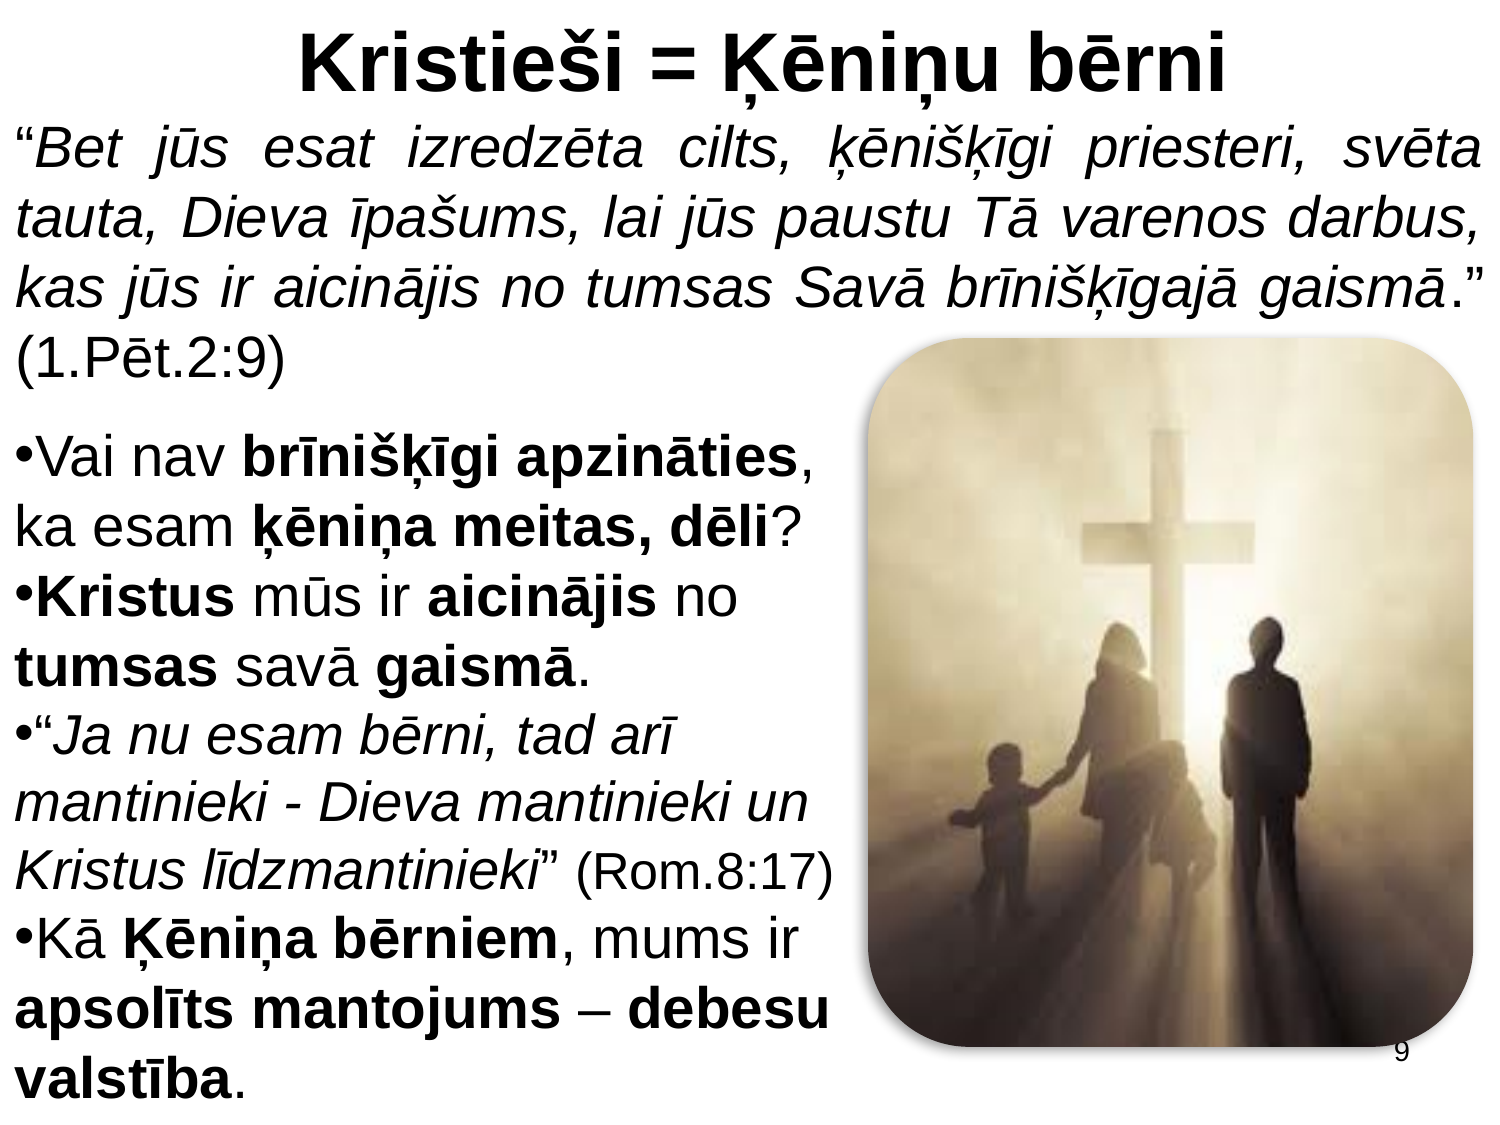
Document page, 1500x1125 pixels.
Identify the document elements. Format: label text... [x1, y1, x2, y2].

text_box [53, 101, 1404, 239]
list “Bet jūs esat izredzēta cilts, ķēnišķīgi priesteri, svēta tauta, Dieva īpašums, lai jūs paustu Tā varenos darbus, kas jūs ir aicinājis no tumsas Savā brīnišķīgajā gaismā.” (1.Pēt.2:9) [0, 101, 1500, 296]
slide_number 9 [1074, 1055, 1426, 1103]
title Kristieši = Ķēniņu bērni [88, 0, 1439, 101]
text_box Vai nav brīnišķīgi apzināties, ka esam ķēniņa meitas, dēli? Kristus mūs ir aicinājis no tumsas savā gaismā. “Ja nu esam bērni, tad arī mantinieki - Dieva mantinieki un Kristus līdzmantinieki” (Rom.8:17) Kā Ķēniņa bērniem, mums ir apsolīts mantojums – debesu valstība. [0, 410, 857, 1118]
picture [867, 337, 1474, 1048]
